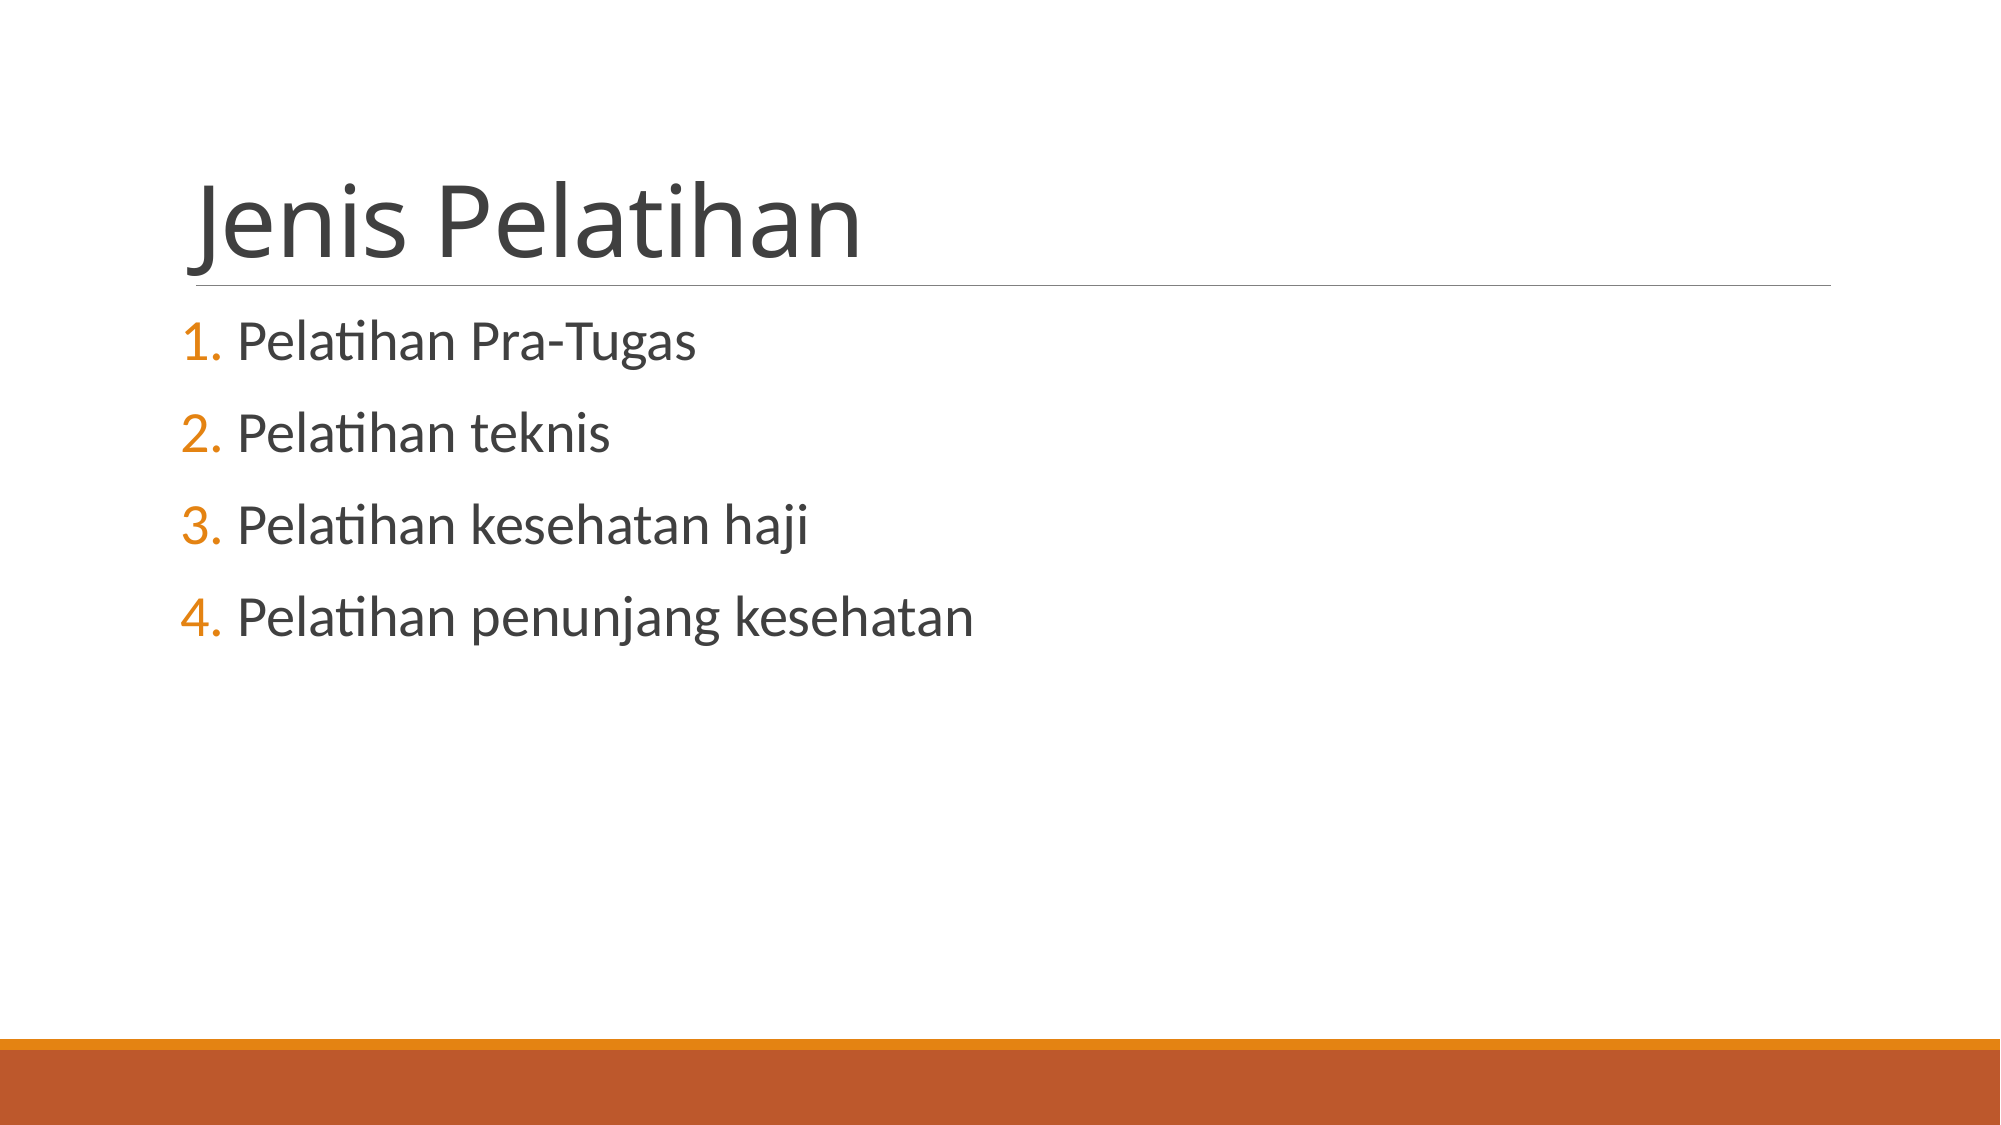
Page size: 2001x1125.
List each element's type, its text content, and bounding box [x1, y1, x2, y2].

title Jenis Pelatihan [180, 47, 1830, 285]
list Pelatihan Pra-Tugas Pelatihan teknis Pelatihan kesehatan haji Pelatihan penunjang kesehatan [180, 302, 1830, 963]
